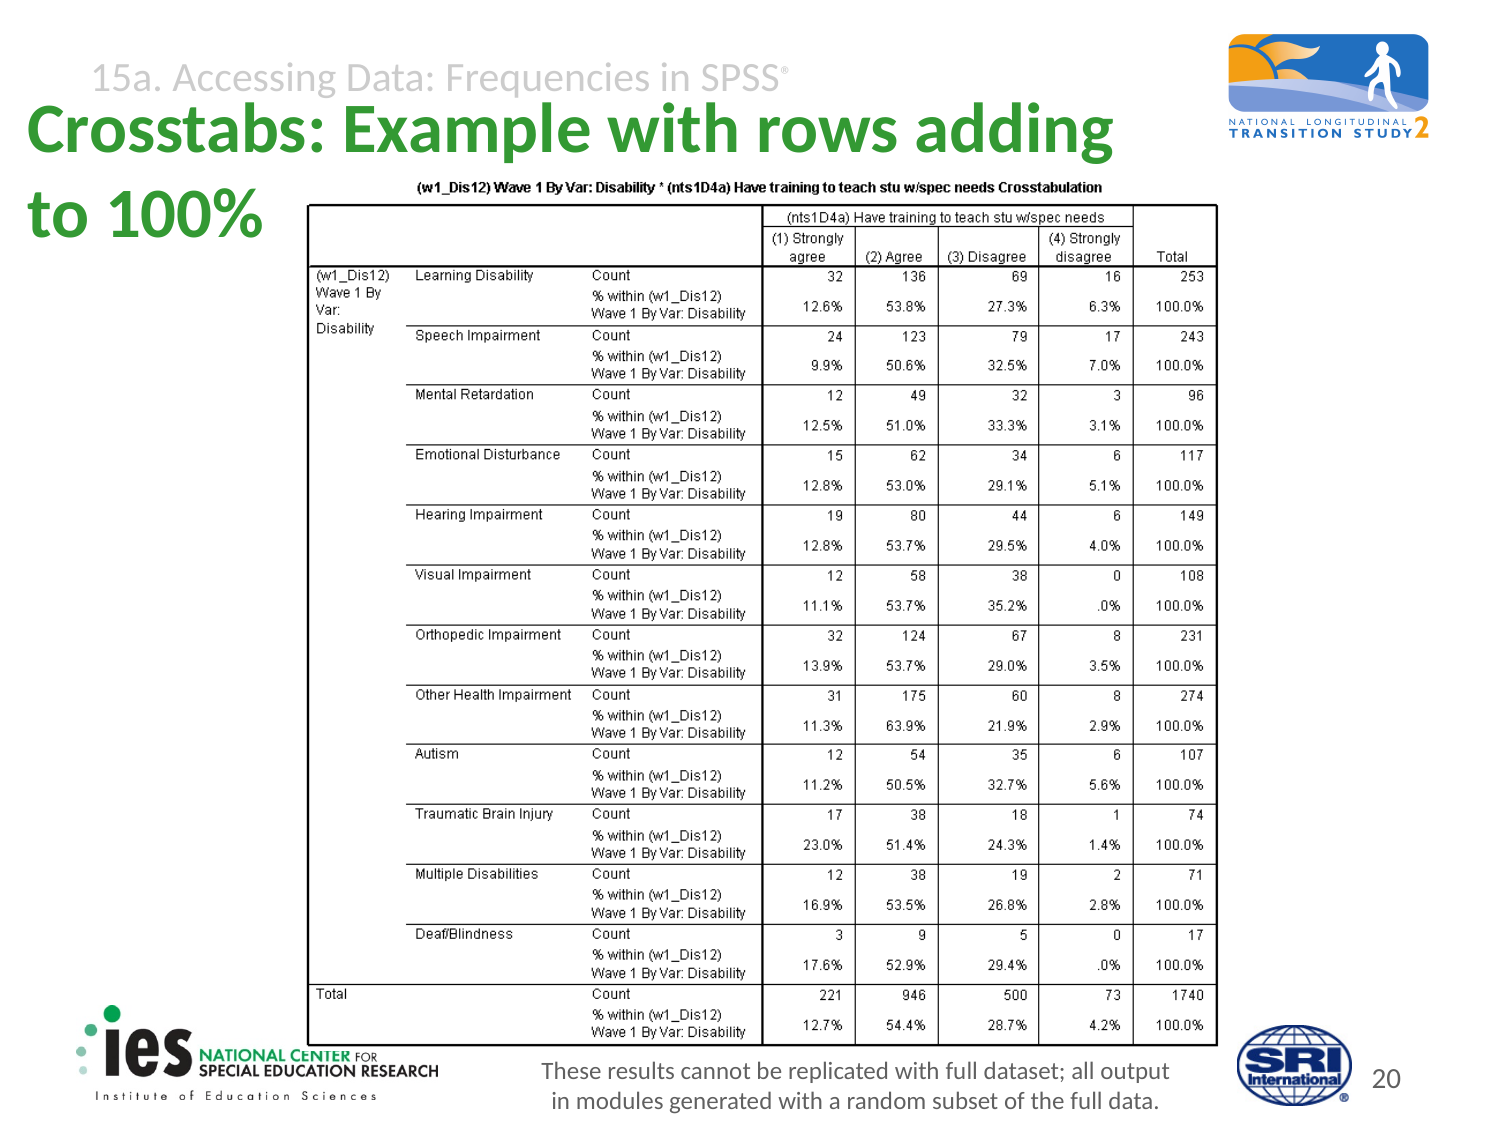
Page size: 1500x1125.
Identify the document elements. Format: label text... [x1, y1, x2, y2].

picture [76, 174, 1226, 1100]
footer These results cannot be replicated with full dataset; all output in modules generated with a random subset of the full data. [437, 1046, 1276, 1125]
title Crosstabs: Example with rows adding to 100% [12, 99, 1363, 235]
picture [1237, 1025, 1352, 1106]
slide_number 19 [1312, 1051, 1417, 1125]
